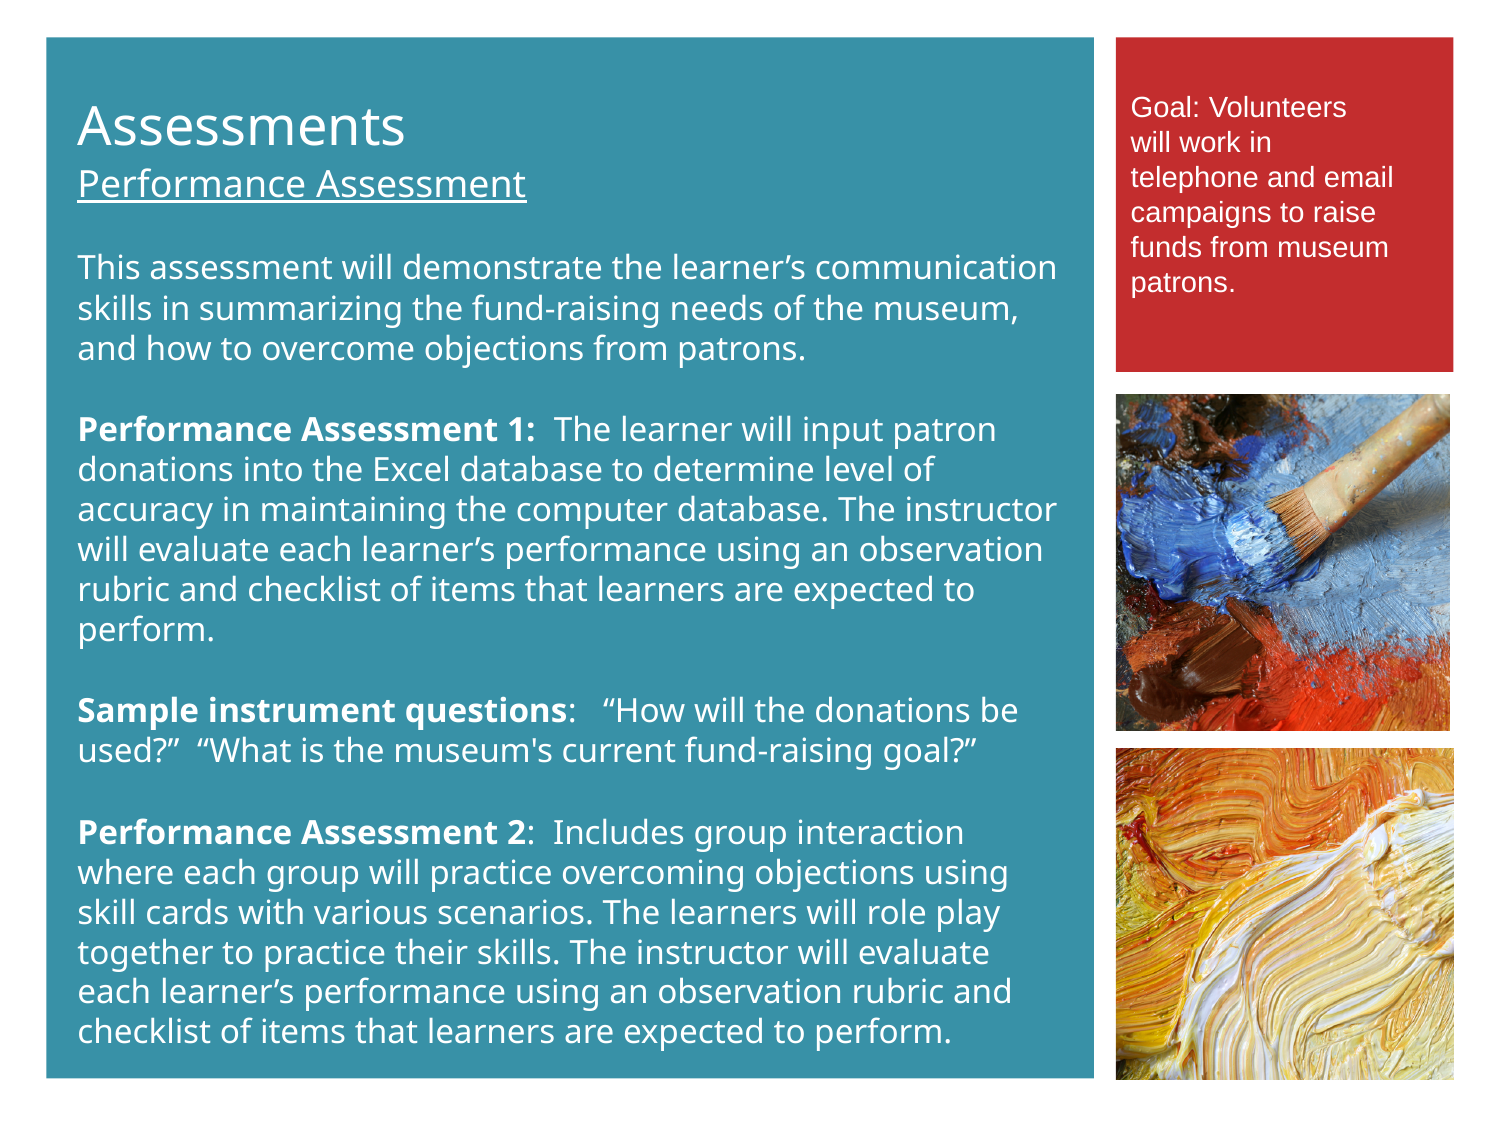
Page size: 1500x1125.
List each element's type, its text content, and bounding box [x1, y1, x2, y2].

text_box [62, 46, 1077, 164]
picture [1115, 393, 1451, 732]
picture [1115, 748, 1455, 1081]
list Performance Assessment This assessment will demonstrate the learner’s communication skills in summarizing the fund-raising needs of the museum, and how to overcome objections from patrons. Performance Assessment 1: The learner will input patron donations into the Excel database to determine level of accuracy in maintaining the computer database. The instructor will evaluate each learner’s performance using an observation rubric and checklist of items that learners are expected to perform. Sample instrument questions: “How will the donations be used?” “What is the museum's current fund-raising goal?” Performance Assessment 2: Includes group interaction where each group will practice overcoming objections using skill cards with various scenarios. The learners will role play together to practice their skills. The instructor will evaluate each learner’s performance using an observation rubric and checklist of items that learners are expected to perform. [62, 164, 1077, 1080]
text_box Goal: Volunteers will ﻿﻿work in telephone and email campaigns to raise funds from museum patrons. [1115, 80, 1424, 341]
